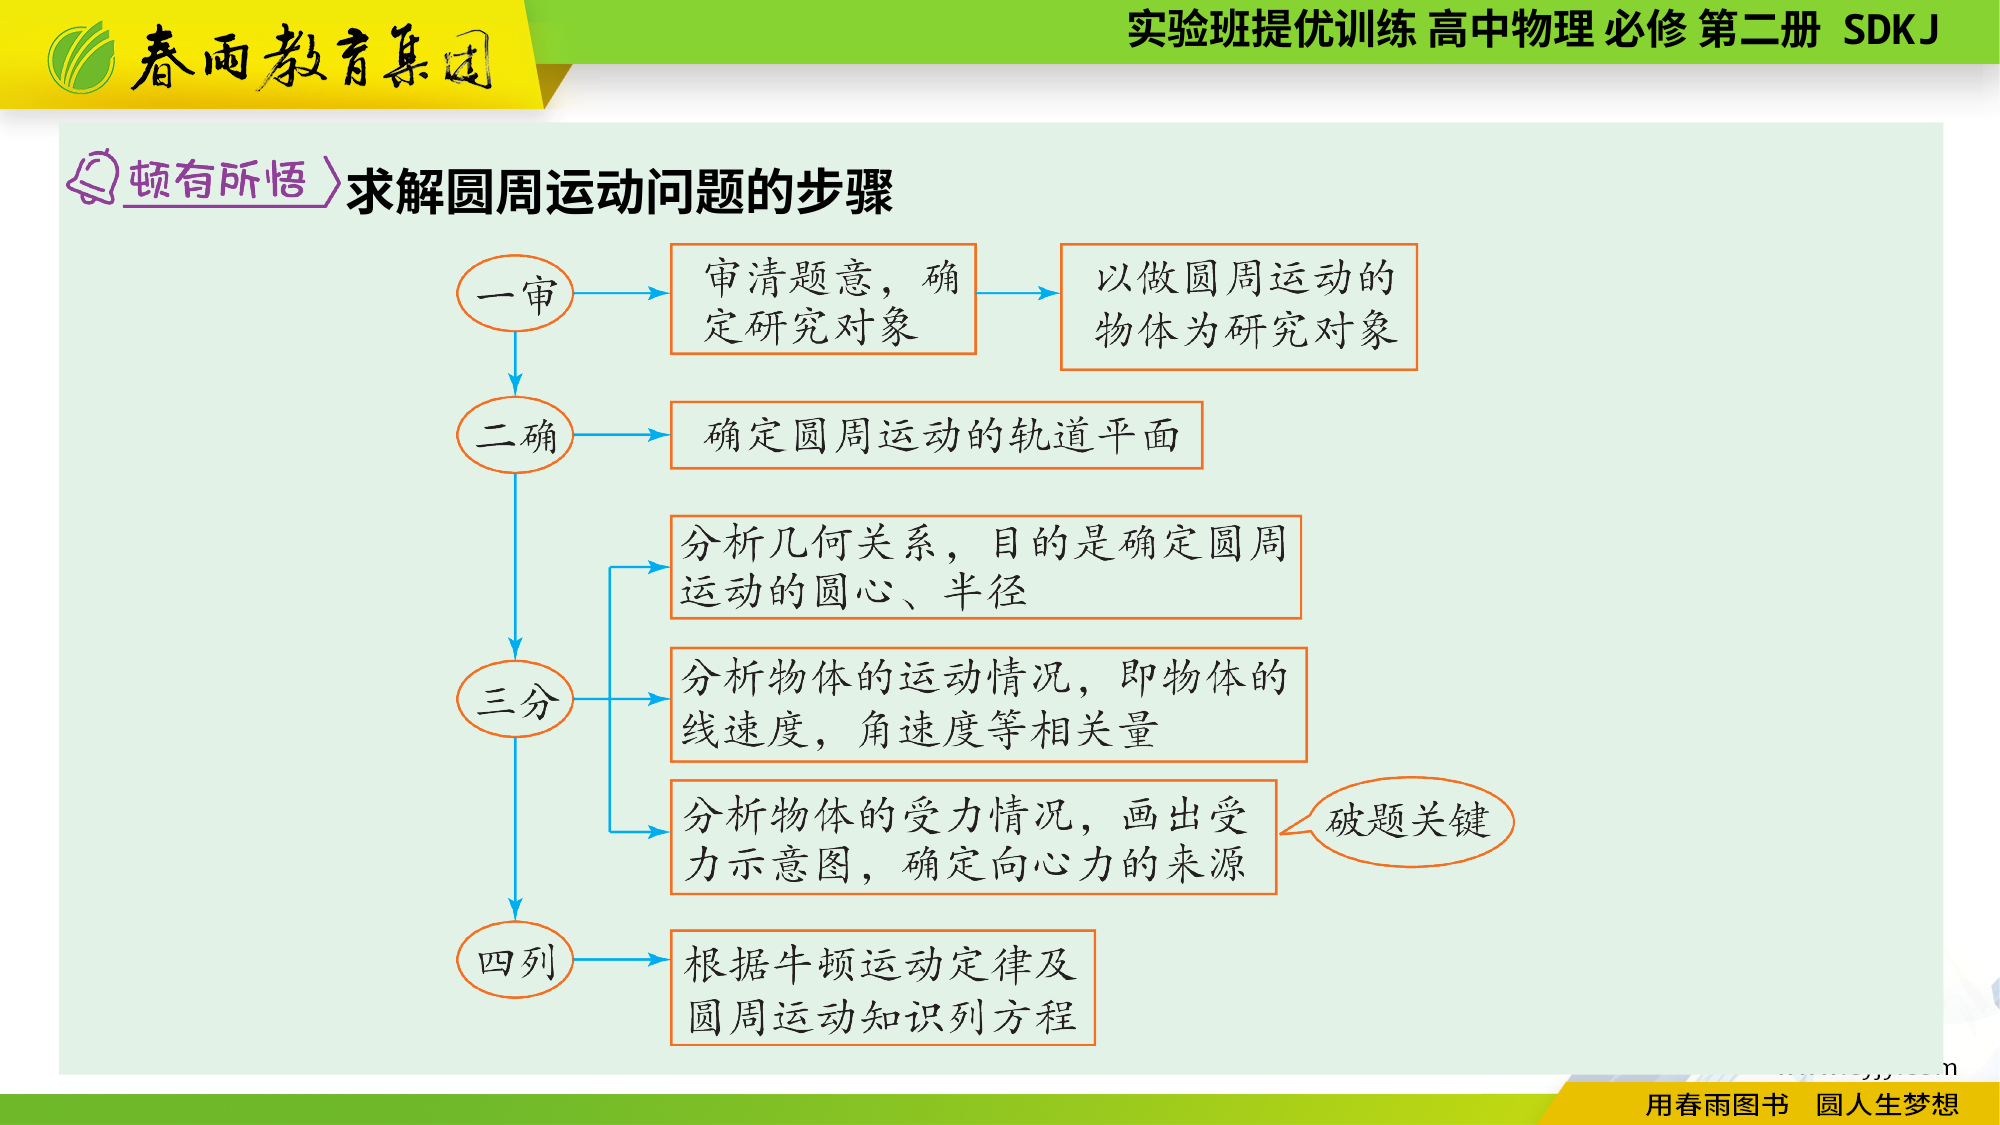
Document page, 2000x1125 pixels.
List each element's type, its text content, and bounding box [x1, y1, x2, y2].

picture [0, 0, 2000, 1125]
list 求解圆周运动问题的步骤 [59, 122, 1944, 1075]
